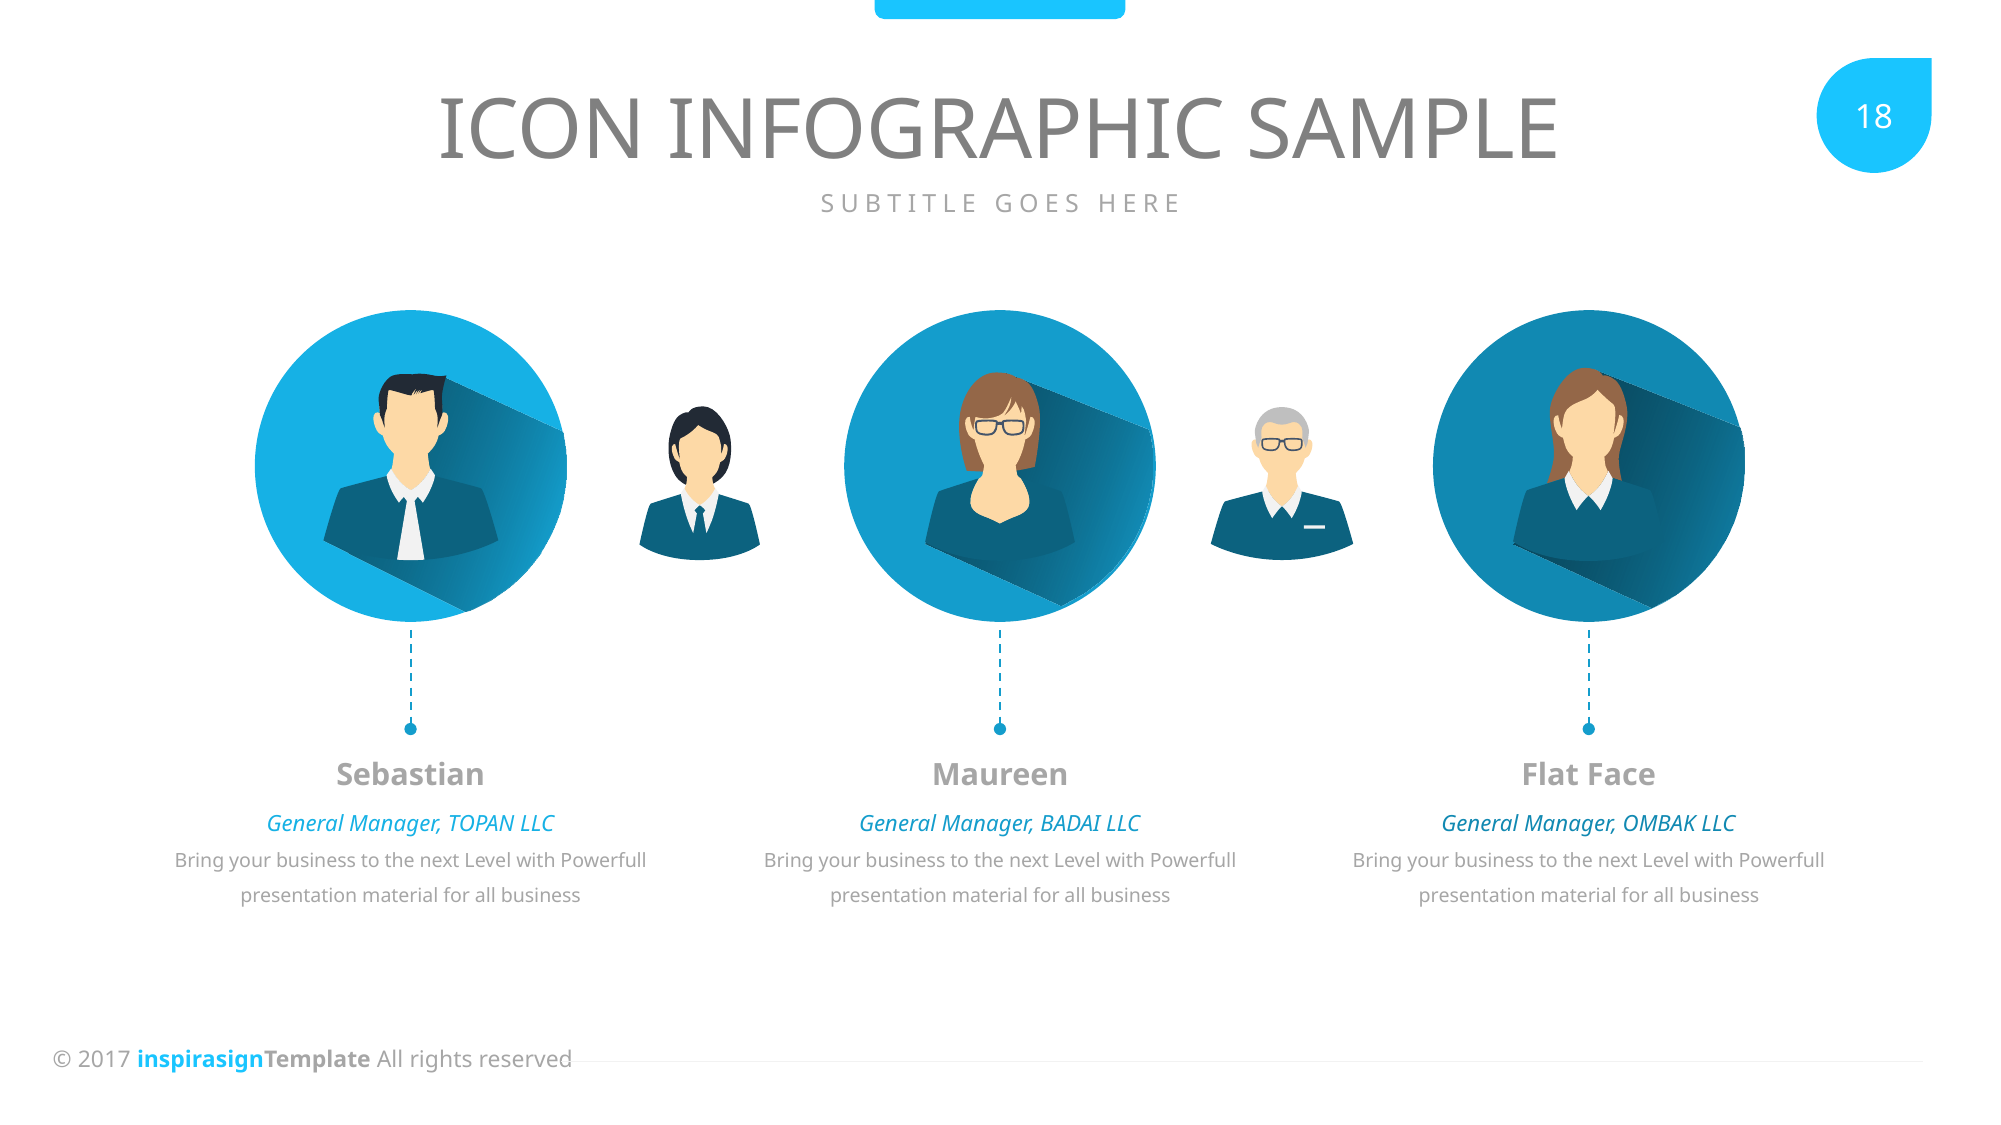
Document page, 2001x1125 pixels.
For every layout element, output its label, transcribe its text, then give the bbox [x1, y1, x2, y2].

text_box [843, 309, 1126, 604]
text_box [1513, 367, 1745, 608]
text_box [639, 406, 760, 560]
text_box [1522, 608, 1656, 623]
text_box General Manager, OMBAK LLC [1386, 788, 1791, 828]
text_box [323, 372, 567, 612]
text_box SUBTITLE GOES HERE [805, 180, 1195, 225]
text_box General Manager, BADAI LLC [798, 788, 1202, 828]
text_box ICON INFOGRAPHIC SAMPLE [423, 68, 1577, 183]
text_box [1210, 406, 1354, 560]
text_box Bring your business to the next Level with Powerfull presentation material for all business [729, 828, 1271, 914]
text_box Sebastian [321, 747, 500, 788]
text_box [253, 309, 537, 597]
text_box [925, 372, 1153, 606]
text_box Bring your business to the next Level with Powerfull presentation material for all business [1318, 828, 1860, 914]
text_box Flat Face [1506, 747, 1671, 788]
text_box [353, 612, 468, 623]
text_box Maureen [917, 747, 1083, 788]
text_box [1153, 431, 1157, 501]
text_box [929, 606, 1071, 623]
text_box General Manager, TOPAN LLC [208, 788, 613, 828]
text_box [1431, 309, 1711, 604]
text_box Bring your business to the next Level with Powerfull presentation material for all business [139, 828, 682, 914]
